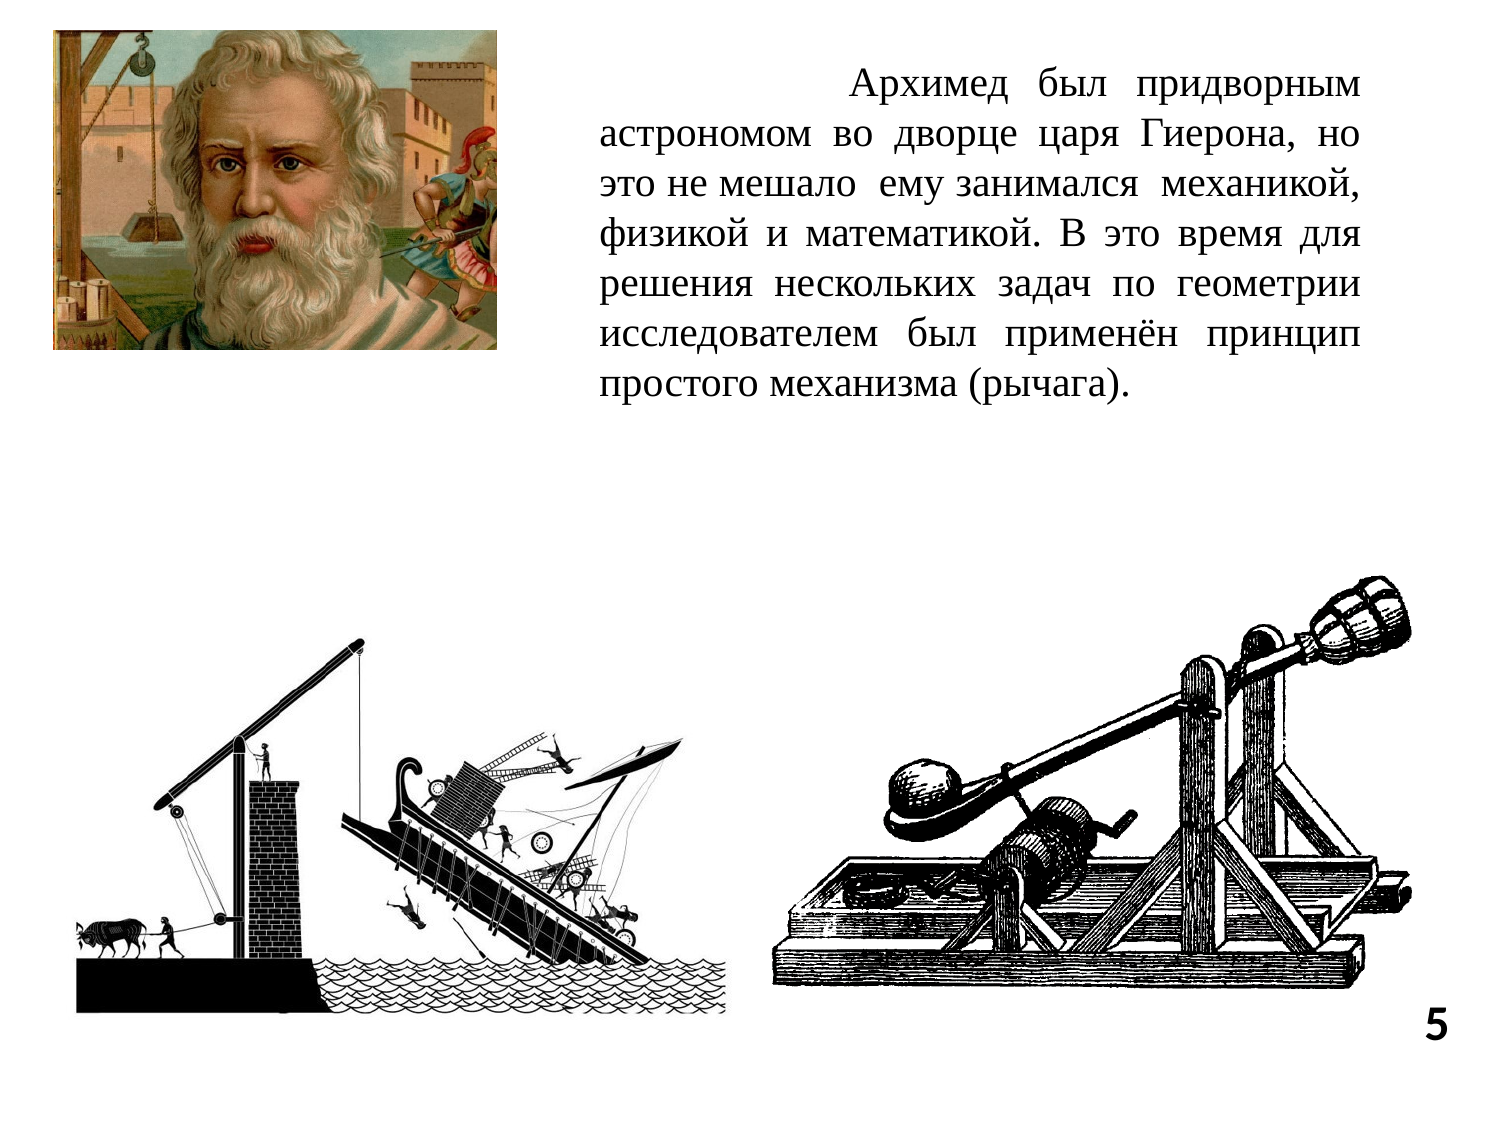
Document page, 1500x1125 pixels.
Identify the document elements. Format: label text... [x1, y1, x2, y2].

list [52, 30, 497, 351]
text_box 5 [1409, 982, 1465, 1058]
picture [2, 503, 1418, 1109]
text_box Архимед был придворным астрономом во дворце царя Гиерона, но это не мешало ему занимался механикой, физикой и математикой. В это время для решения нескольких задач по геометрии исследователем был применён принцип простого механизма (рычага). [584, 47, 1376, 413]
